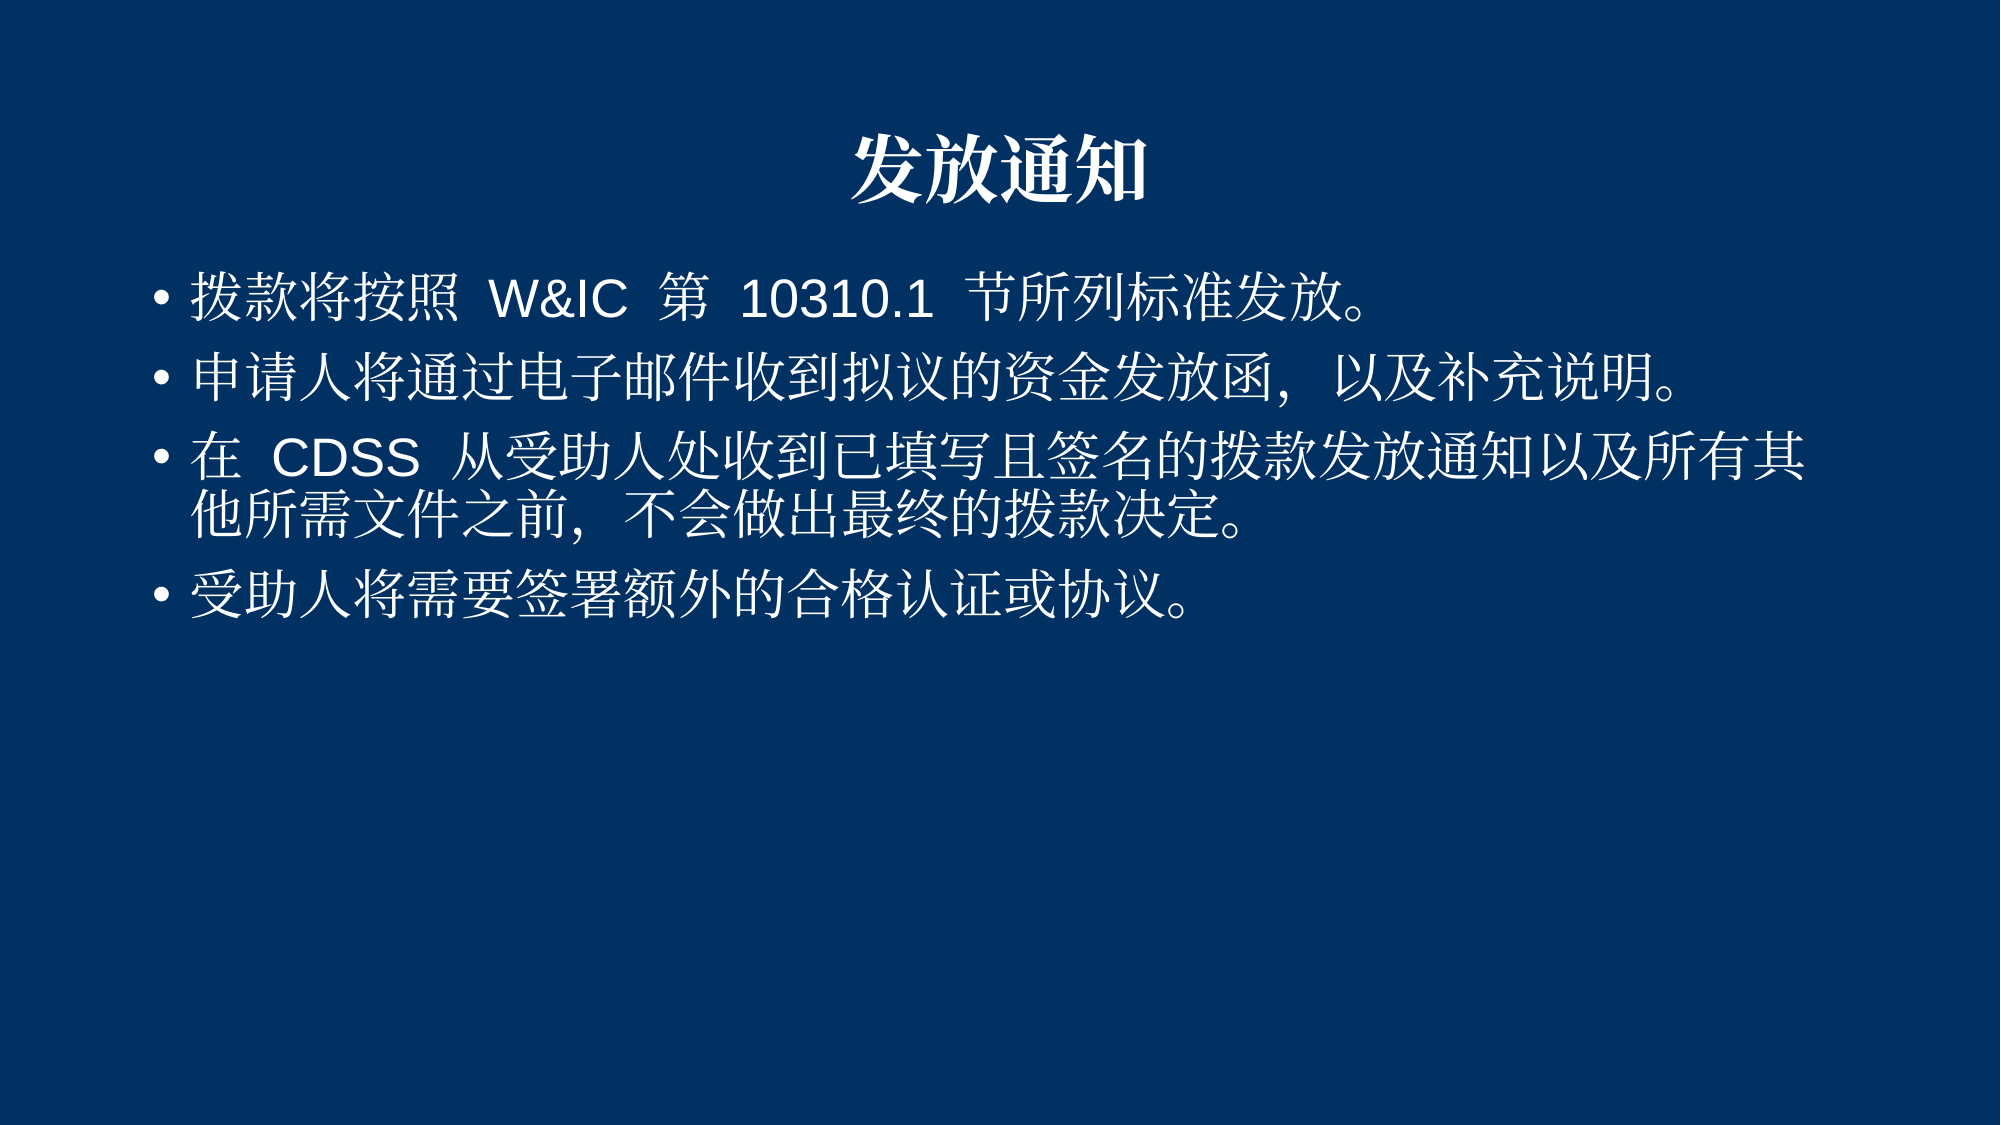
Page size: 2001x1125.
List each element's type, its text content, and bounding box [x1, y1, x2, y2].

list 拨款将按照 W&IC 第 10310.1 节所列标准发放。 申请人将通过电子邮件收到拟议的资金发放函，以及补充说明。 在 CDSS 从受助人处收到已填写且签名的拨款发放通知以及所有其他所需文件之前，不会做出最终的拨款决定。 受助人将需要签署额外的合格认证或协议。 [137, 263, 1863, 917]
title 发放通知 [137, 64, 1863, 263]
